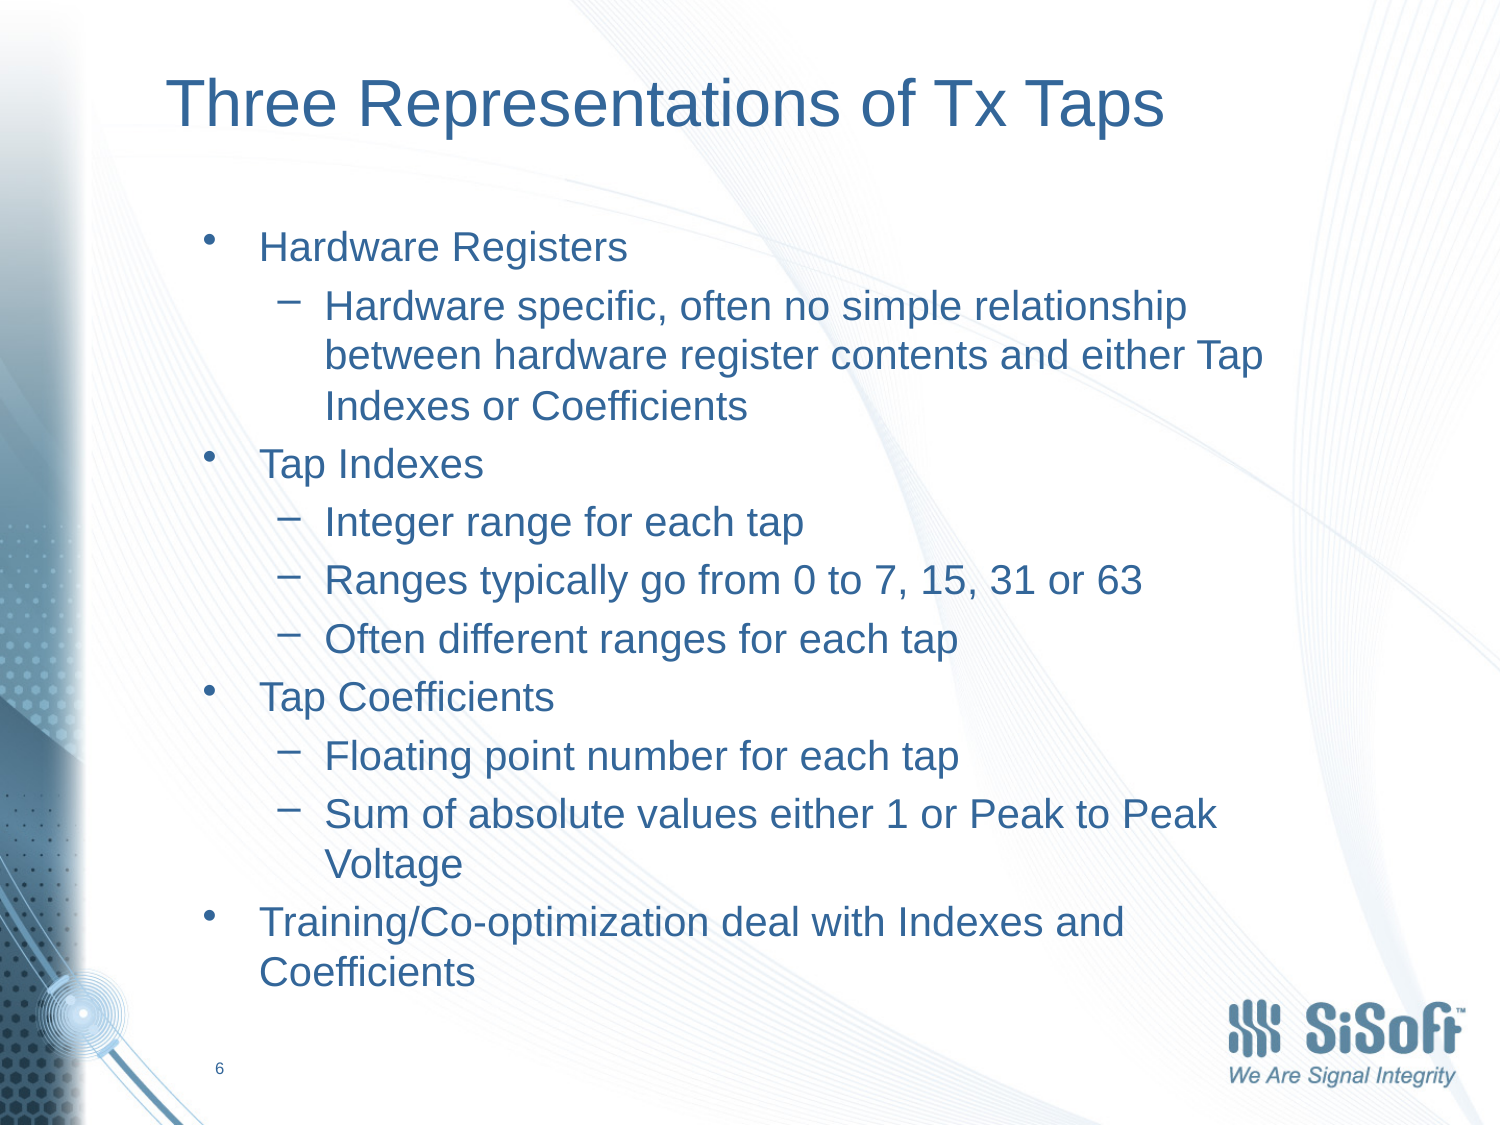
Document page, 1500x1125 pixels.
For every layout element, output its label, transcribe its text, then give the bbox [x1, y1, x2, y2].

title Three Representations of Tx Taps [150, 24, 1300, 175]
picture [0, 0, 1500, 1125]
list Hardware Registers Hardware specific, often no simple relationship between hardware register contents and either Tap Indexes or Coefficients Tap Indexes Integer range for each tap Ranges typically go from 0 to 7, 15, 31 or 63 Often different ranges for each tap Tap Coefficients Floating point number for each tap Sum of absolute values either 1 or Peak to Peak Voltage Training/Co-optimization deal with Indexes and Coefficients [187, 212, 1363, 1000]
footer 6 [200, 1050, 975, 1104]
